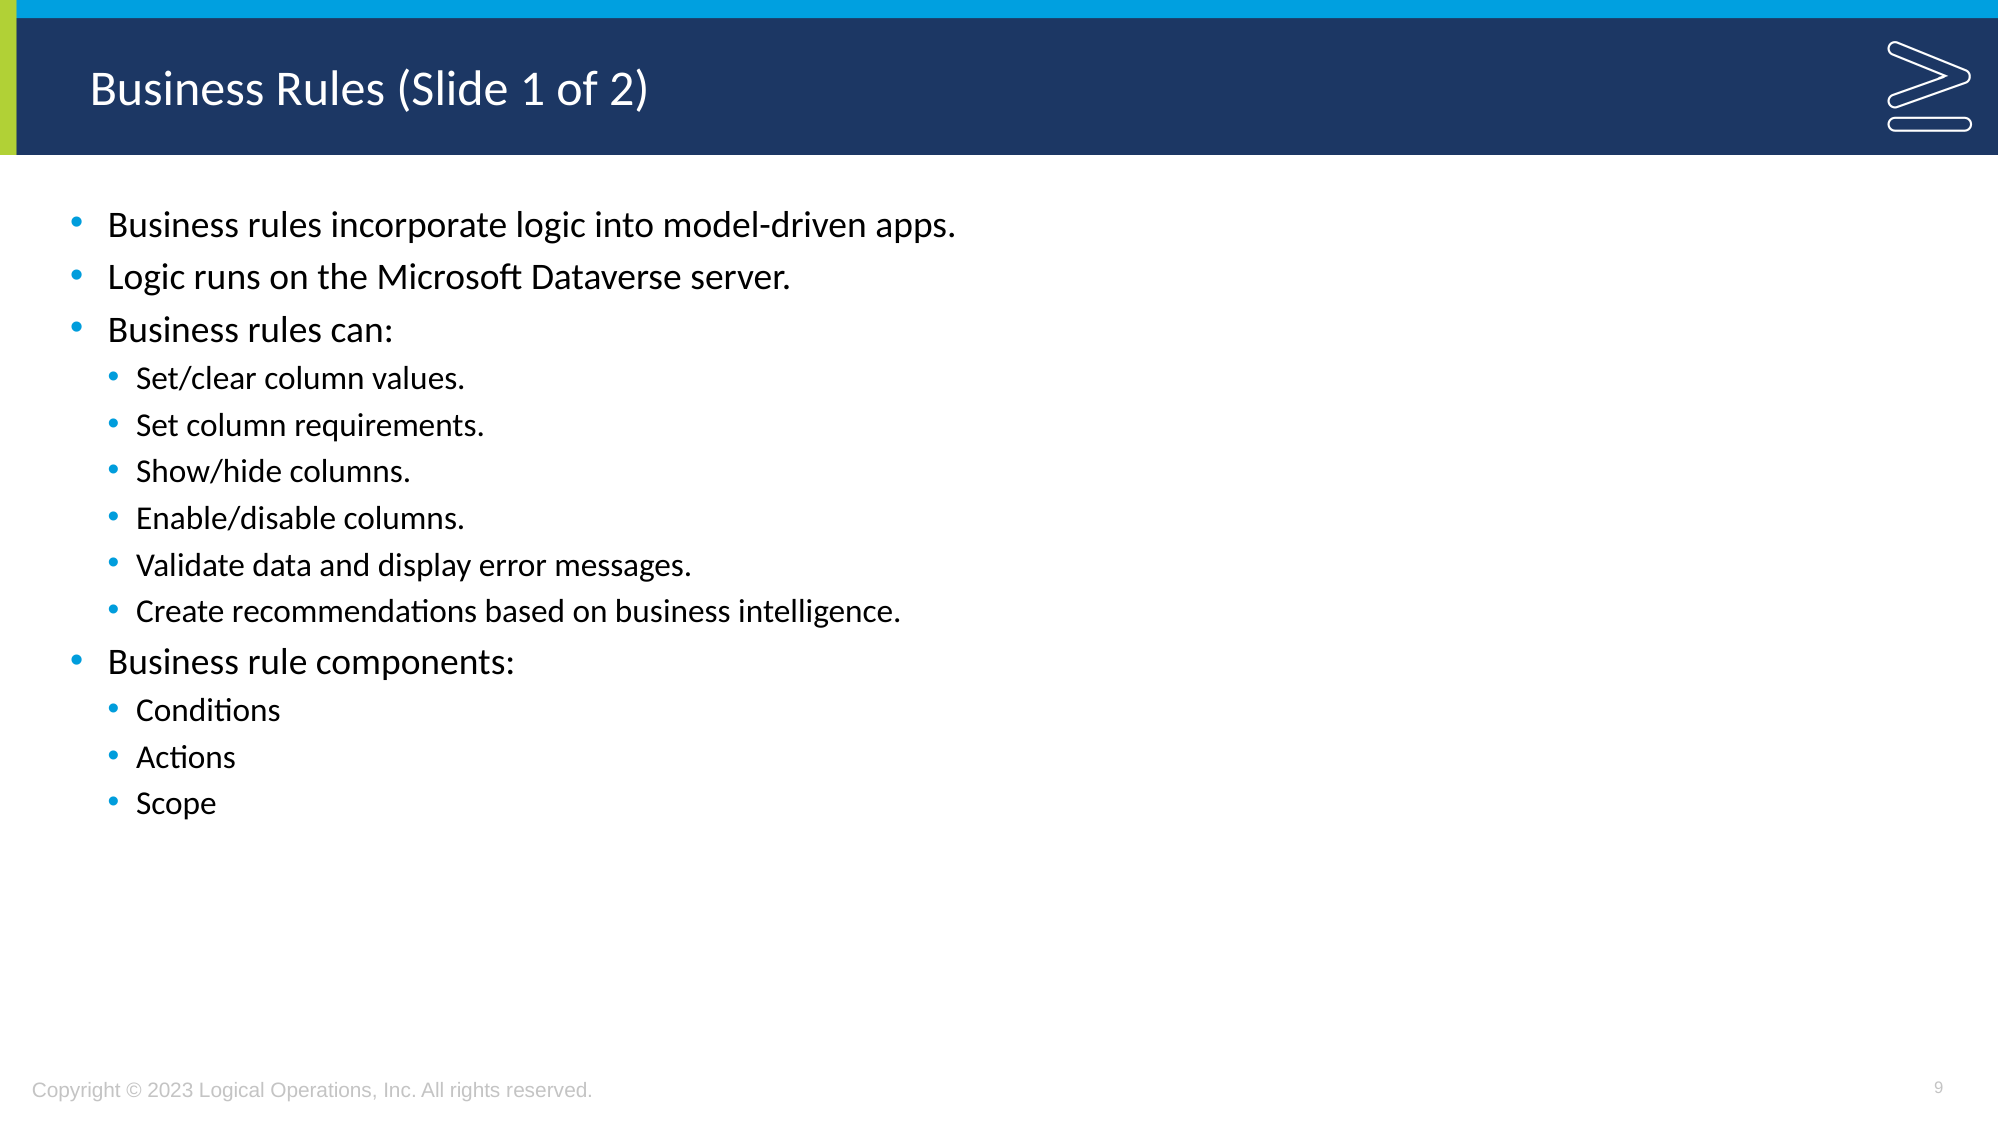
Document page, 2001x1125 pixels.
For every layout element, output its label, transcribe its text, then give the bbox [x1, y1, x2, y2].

title Business Rules (Slide 1 of 2) [74, 16, 1850, 155]
picture [1850, 19, 1998, 155]
list Business rules incorporate logic into model-driven apps. Logic runs on the Microsoft Dataverse server. Business rules can: Set/clear column values. Set column requirements. Show/hide columns. Enable/disable columns. Validate data and display error messages. Create recommendations based on business intelligence. Business rule components: Conditions Actions Scope [55, 192, 1968, 1037]
picture [0, 0, 74, 155]
slide_number 9 [1491, 1057, 1959, 1118]
